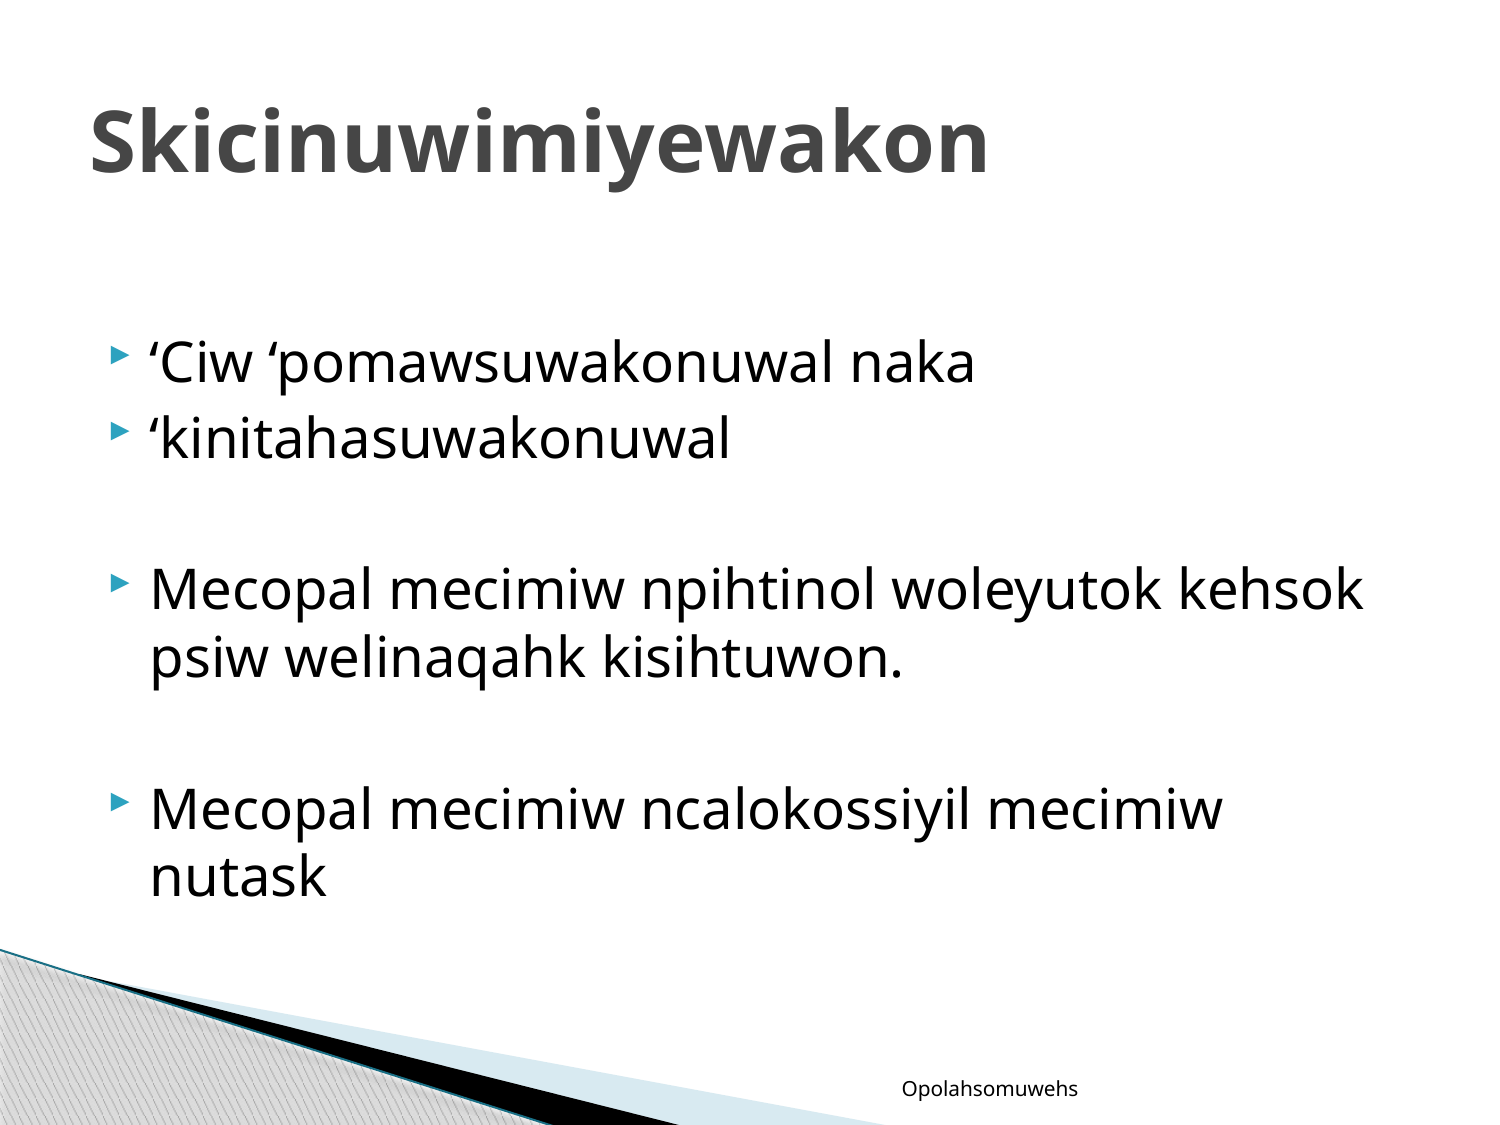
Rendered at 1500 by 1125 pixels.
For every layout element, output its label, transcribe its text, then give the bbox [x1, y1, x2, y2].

list ‘Ciw ‘pomawsuwakonuwal naka ‘kinitahasuwakonuwal Mecopal mecimiw npihtinol woleyutok kehsok psiw welinaqahk kisihtuwon. Mecopal mecimiw ncalokossiyil mecimiw nutask [75, 243, 1425, 986]
title Skicinuwimiyewakon [75, 45, 1425, 233]
footer Opolahsomuwehs [718, 1051, 1105, 1112]
